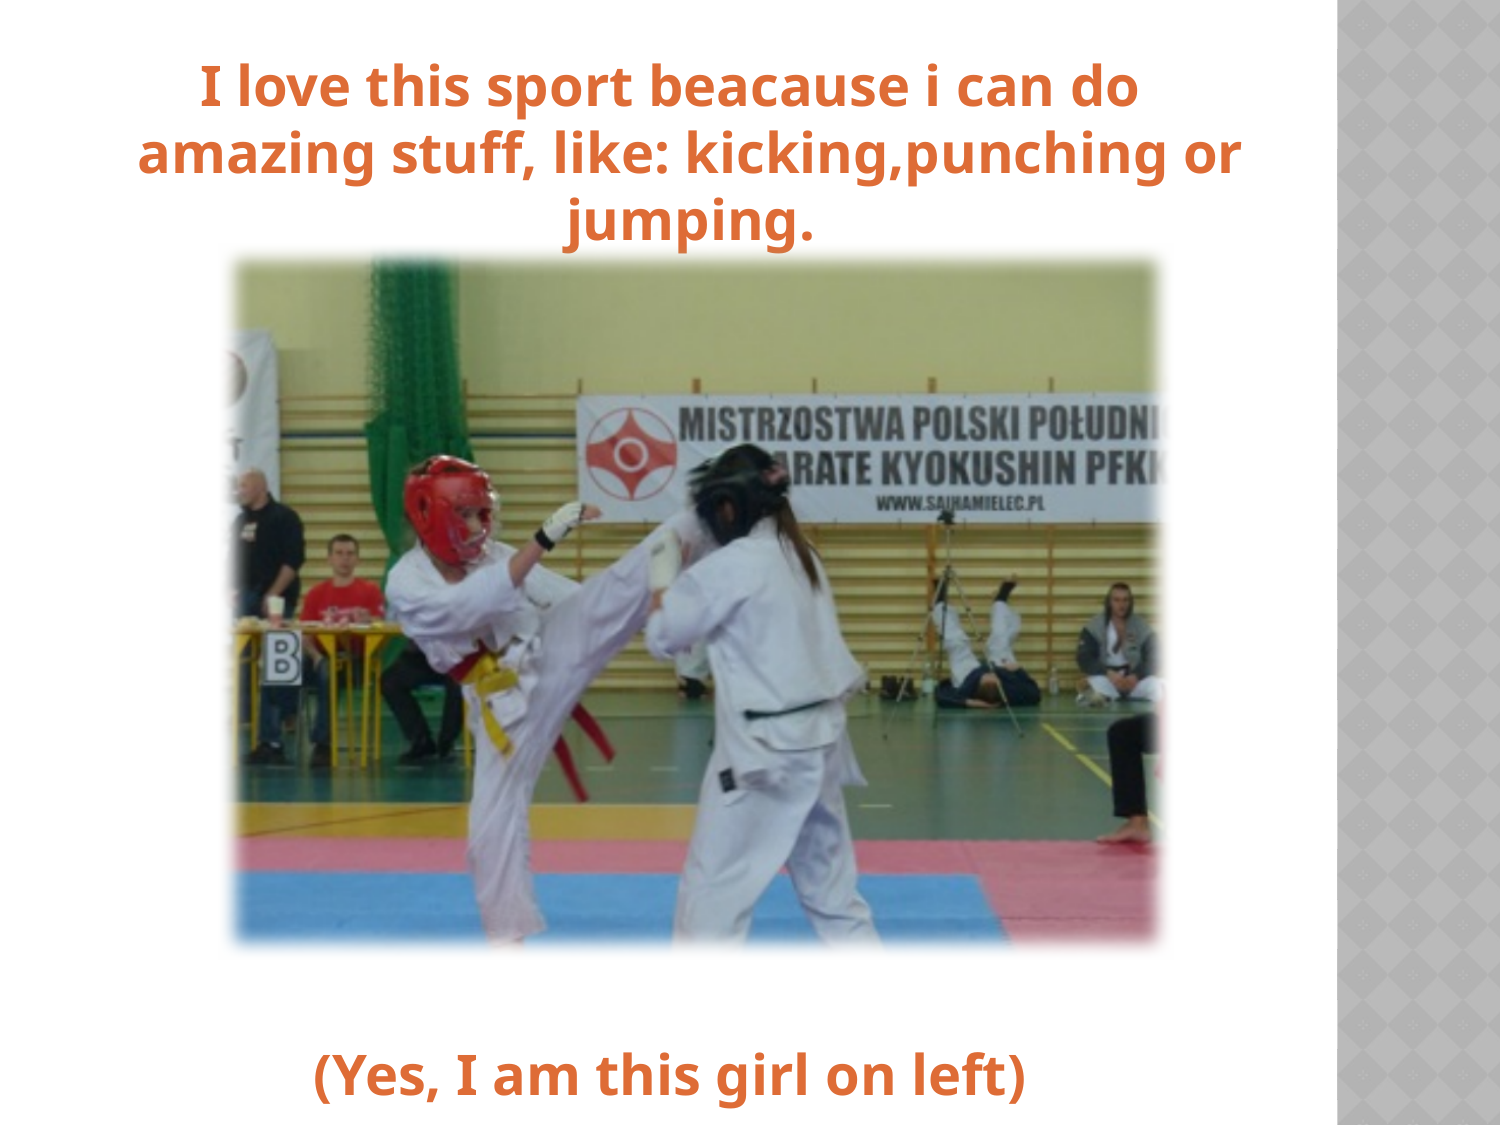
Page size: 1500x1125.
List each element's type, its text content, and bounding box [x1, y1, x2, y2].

picture [218, 243, 1174, 960]
list I love this sport beacause i can do amazing stuff, like: kicking,punching or jumping. (Yes, I am this girl on left) [76, 42, 1265, 1125]
